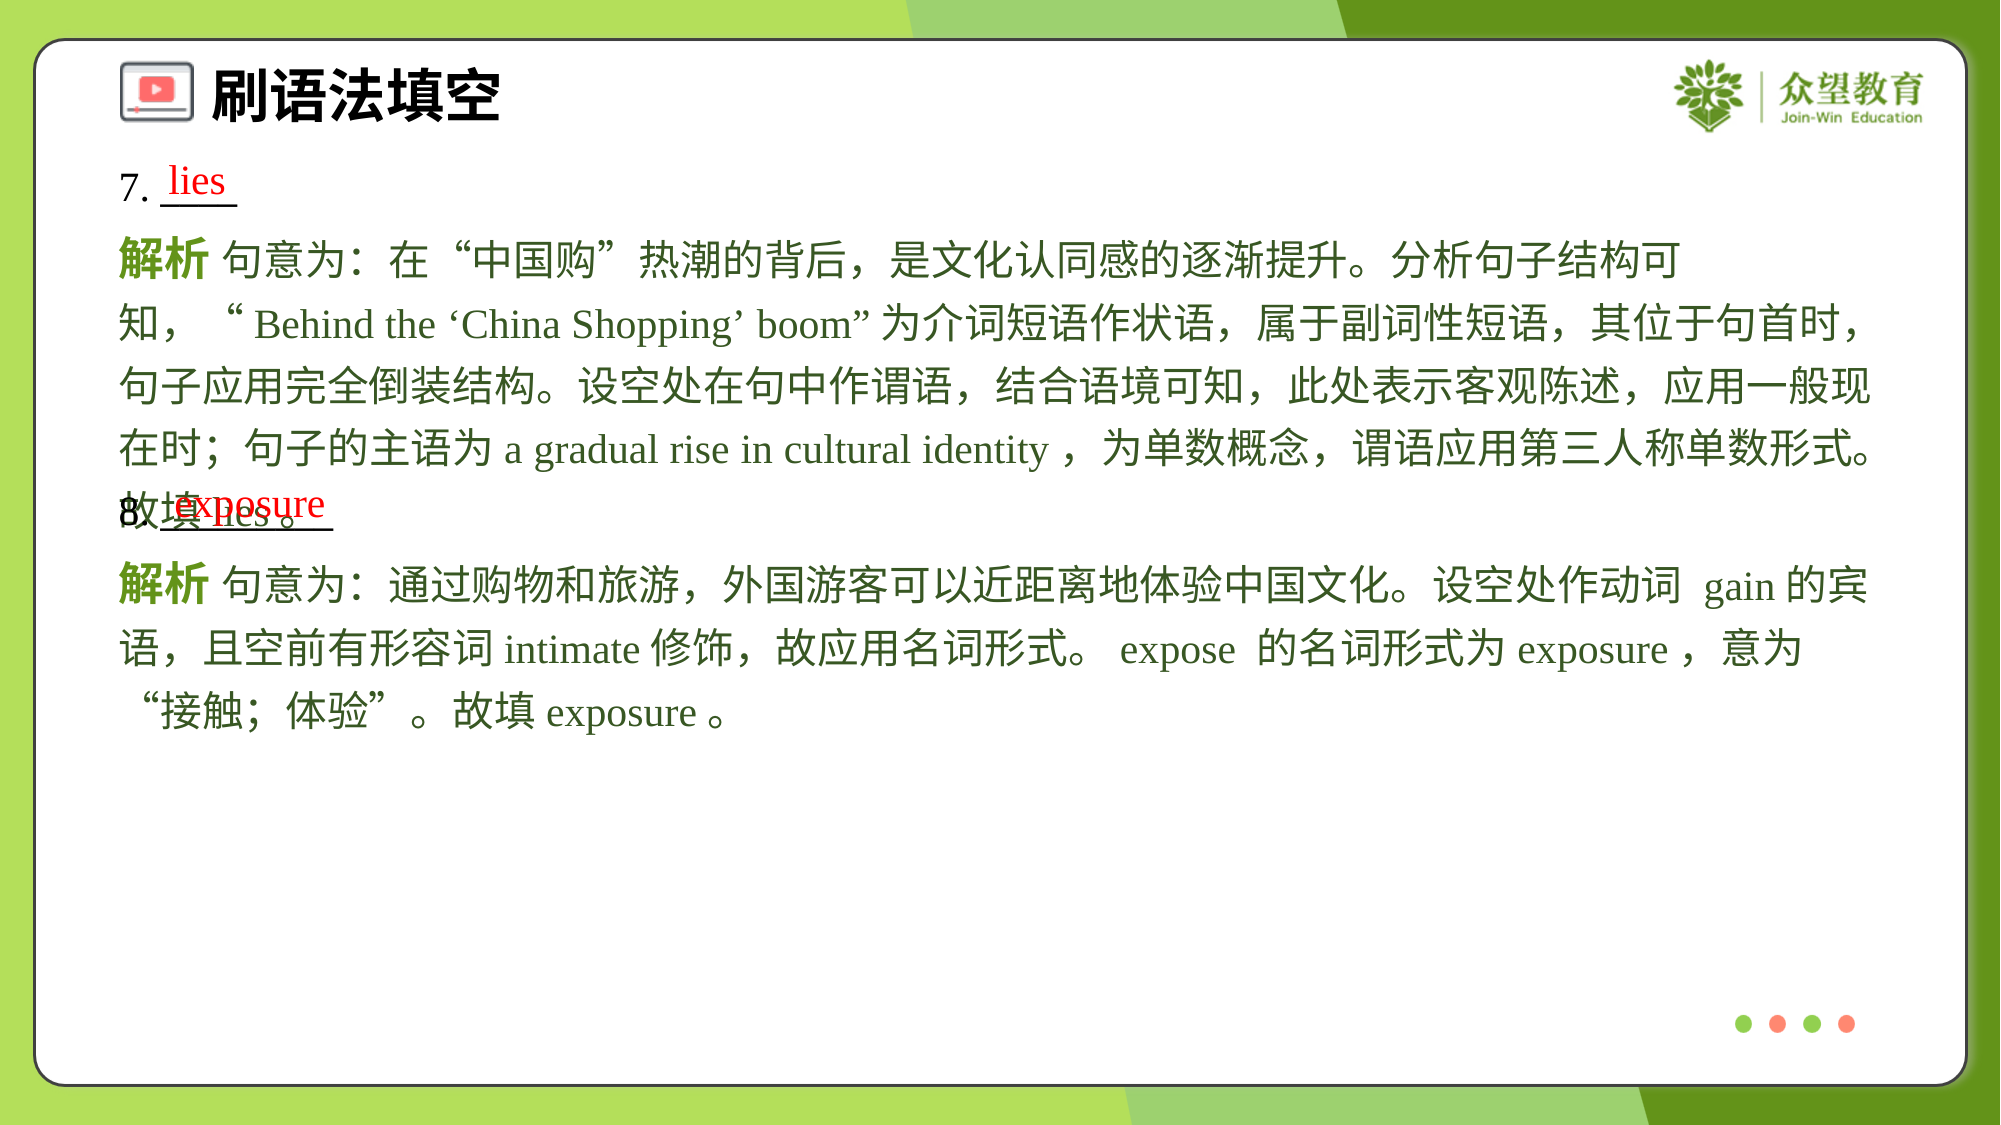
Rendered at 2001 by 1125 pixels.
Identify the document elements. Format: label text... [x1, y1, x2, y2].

text_box exposure [170, 462, 330, 521]
text_box 解析 句意为：通过购物和旅游，外国游客可以近距离地体验中国文化。设空处作动词 gain的宾语，且空前有形容词intimate修饰，故应用名词形式。expose 的名词形式为exposure，意为“接触；体验”。故填exposure。 [118, 540, 1883, 730]
text_box lies [163, 140, 231, 199]
text_box 解析 句意为：在“中国购”热潮的背后，是文化认同感的逐渐提升。分析句子结构可知，“Behind the ‘China Shopping’ boom”为介词短语作状语，属于副词性短语，其位于句首时，句子应用完全倒装结构。设空处在句中作谓语，结合语境可知，此处表示客观陈述，应用一般现在时；句子的主语为a gradual rise in cultural identity，为单数概念，谓语应用第三人称单数形式。故填lies。 [118, 215, 1883, 467]
text_box 8. _________ [118, 471, 1883, 529]
picture [0, 0, 2000, 1125]
text_box 7. ____ [118, 146, 1883, 204]
